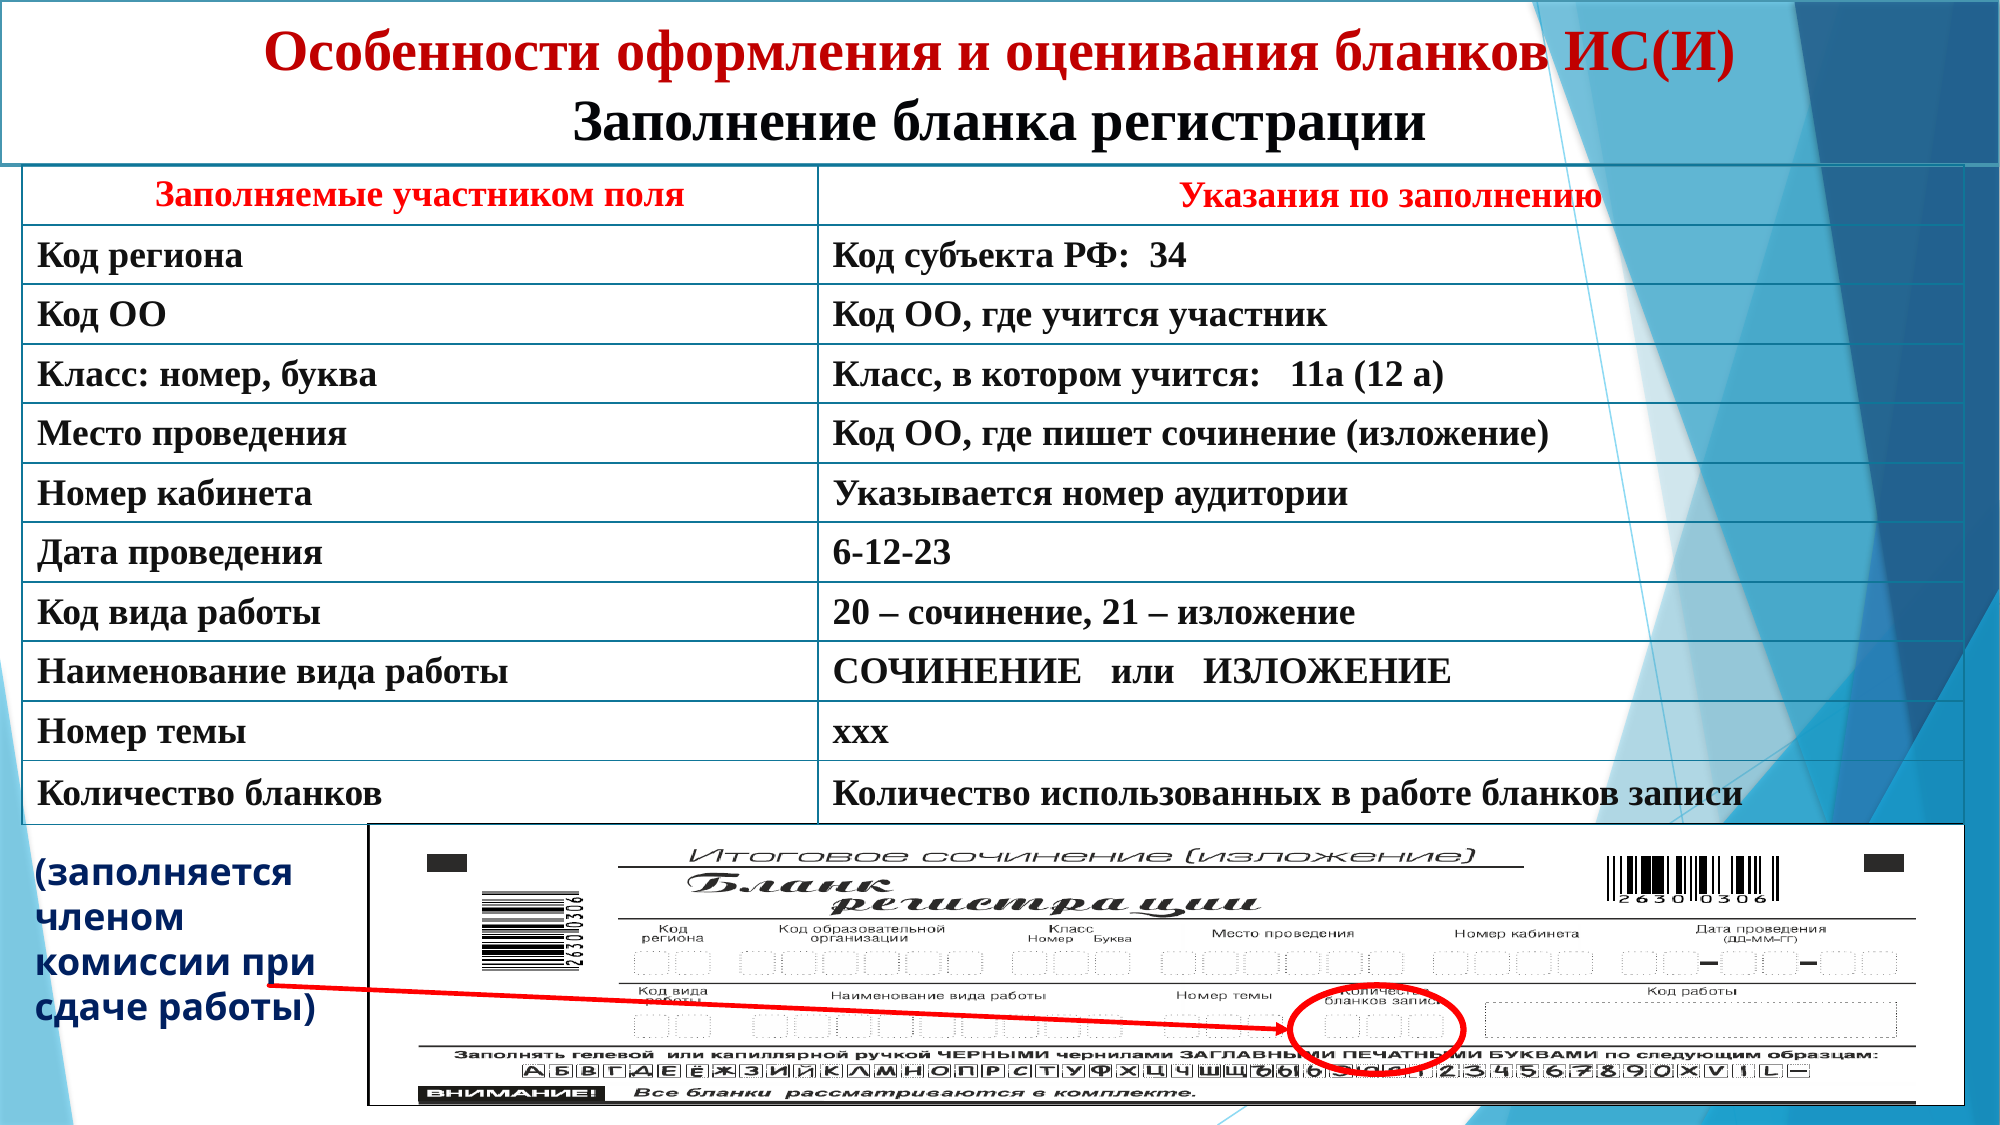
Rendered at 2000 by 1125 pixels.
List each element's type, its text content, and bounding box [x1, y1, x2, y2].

table_header Указания по заполнению [819, 166, 1963, 224]
table_cell Код субъекта РФ: 34 [819, 226, 1963, 283]
table_cell Код ОО, где пишет сочинение (изложение) [819, 404, 1963, 462]
table_cell СОЧИНЕНИЕ или ИЗЛОЖЕНИЕ [819, 642, 1963, 700]
table_cell 6-12-23 [819, 523, 1963, 581]
table_cell Количество использованных в работе бланков записи [819, 761, 1963, 822]
table_cell Код вида работы [23, 583, 817, 640]
table_cell Указывается номер аудитории [819, 464, 1963, 521]
table_cell Количество бланков [23, 761, 817, 824]
table_cell Код региона [23, 226, 817, 283]
table_cell ххх [819, 702, 1963, 760]
table_cell Номер кабинета [23, 464, 817, 521]
table_cell Место проведения [23, 404, 817, 462]
table_cell Класс: номер, буква [23, 345, 817, 402]
picture [368, 824, 1965, 1106]
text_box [268, 984, 1291, 1031]
table_cell Дата проведения [23, 523, 817, 581]
text_box (заполняется членом комиссии при сдаче работы) [19, 840, 364, 1036]
table_cell Код ОО [23, 285, 817, 343]
table_cell Номер темы [23, 702, 817, 760]
text_box Особенности оформления и оценивания бланков ИС(И) Заполнение бланка регистрации [0, 0, 2000, 167]
table_cell Код ОО, где учится участник [819, 285, 1963, 343]
table_cell Класс, в котором учится: 11а (12 а) [819, 345, 1963, 402]
table_header Заполняемые участником поля [23, 166, 817, 224]
table_cell 20 – сочинение, 21 – изложение [819, 583, 1963, 640]
table_cell Наименование вида работы [23, 642, 817, 700]
